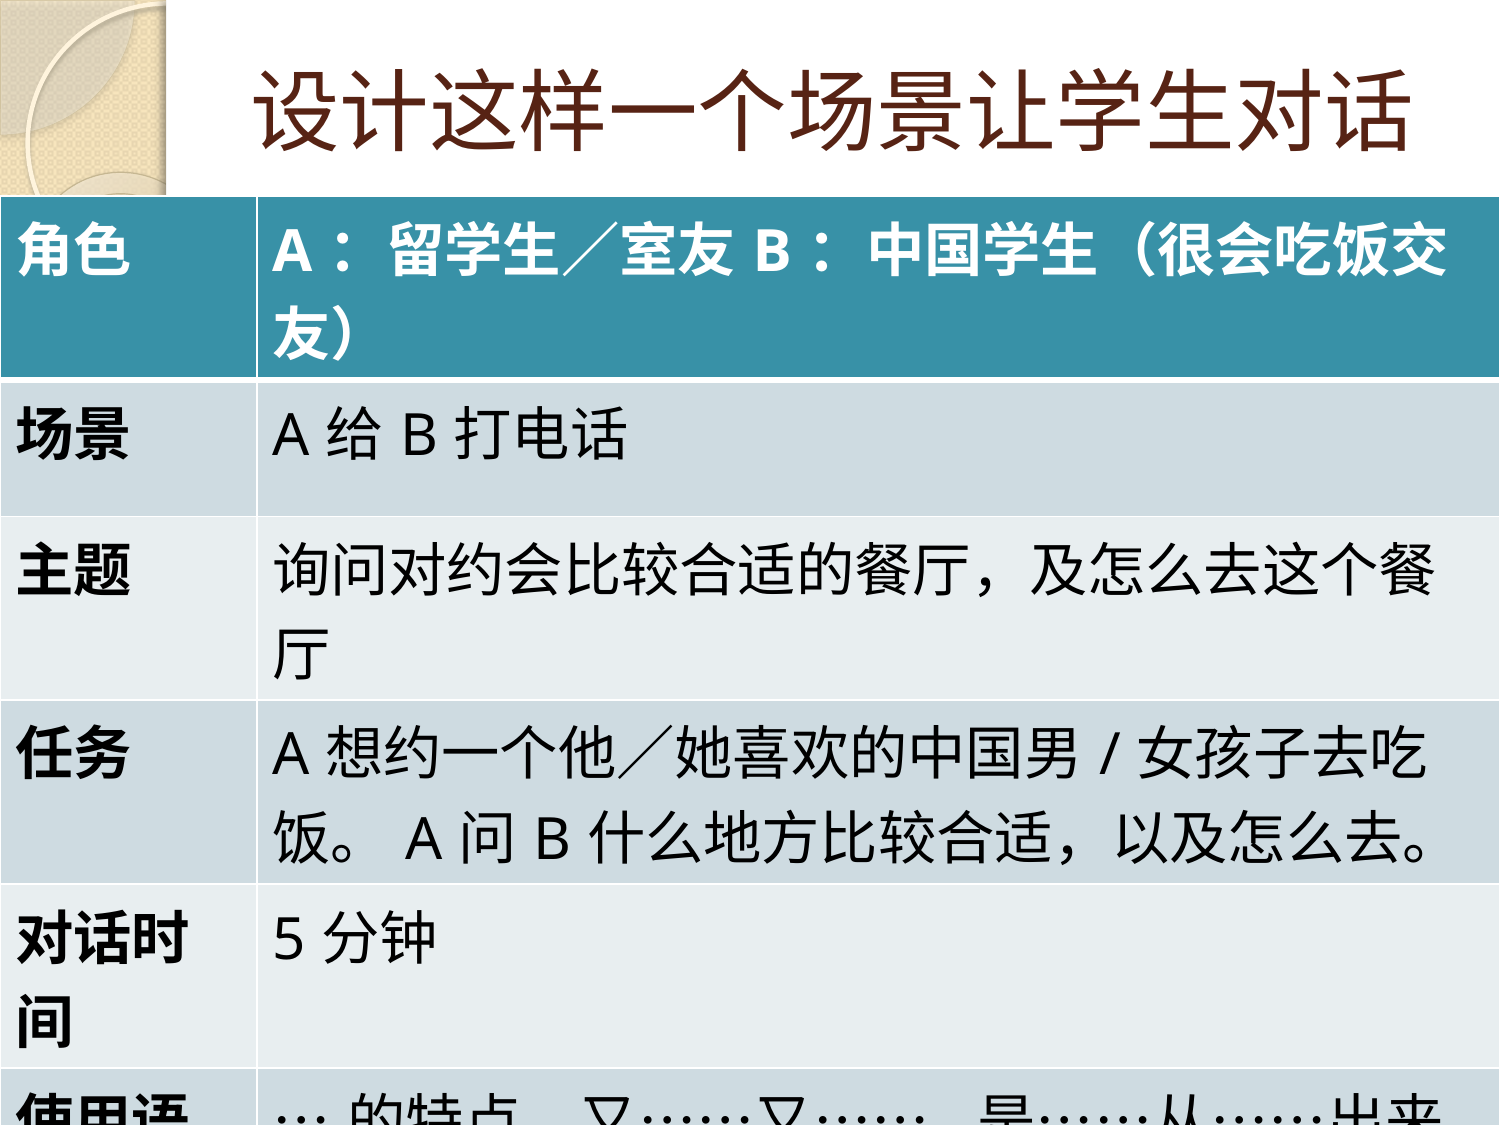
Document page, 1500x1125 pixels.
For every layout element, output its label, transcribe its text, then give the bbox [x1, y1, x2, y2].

table_cell …的特点，又……又……,是……从……出来，往……走，过了……，再往……走 [258, 1069, 1499, 1125]
table_header A：留学生／室友B：中国学生（很会吃饭交友） [258, 197, 1499, 377]
table_cell 任务 [1, 701, 256, 883]
table_cell 使用语言结构 [1, 1069, 256, 1125]
table_header 角色 [1, 197, 256, 377]
table_cell 对话时间 [1, 885, 256, 1067]
table_cell A想约一个他／她喜欢的中国男/女孩子去吃饭。A问B什么地方比较合适，以及怎么去。 [258, 701, 1499, 883]
table_cell 主题 [1, 517, 256, 699]
table_cell 场景 [1, 383, 256, 516]
table_cell 5分钟 [258, 885, 1499, 1067]
table_cell A给B打电话 [258, 383, 1499, 516]
table_cell 询问对约会比较合适的餐厅，及怎么去这个餐厅 [258, 517, 1499, 699]
title 设计这样一个场景让学生对话 [235, 45, 1466, 173]
